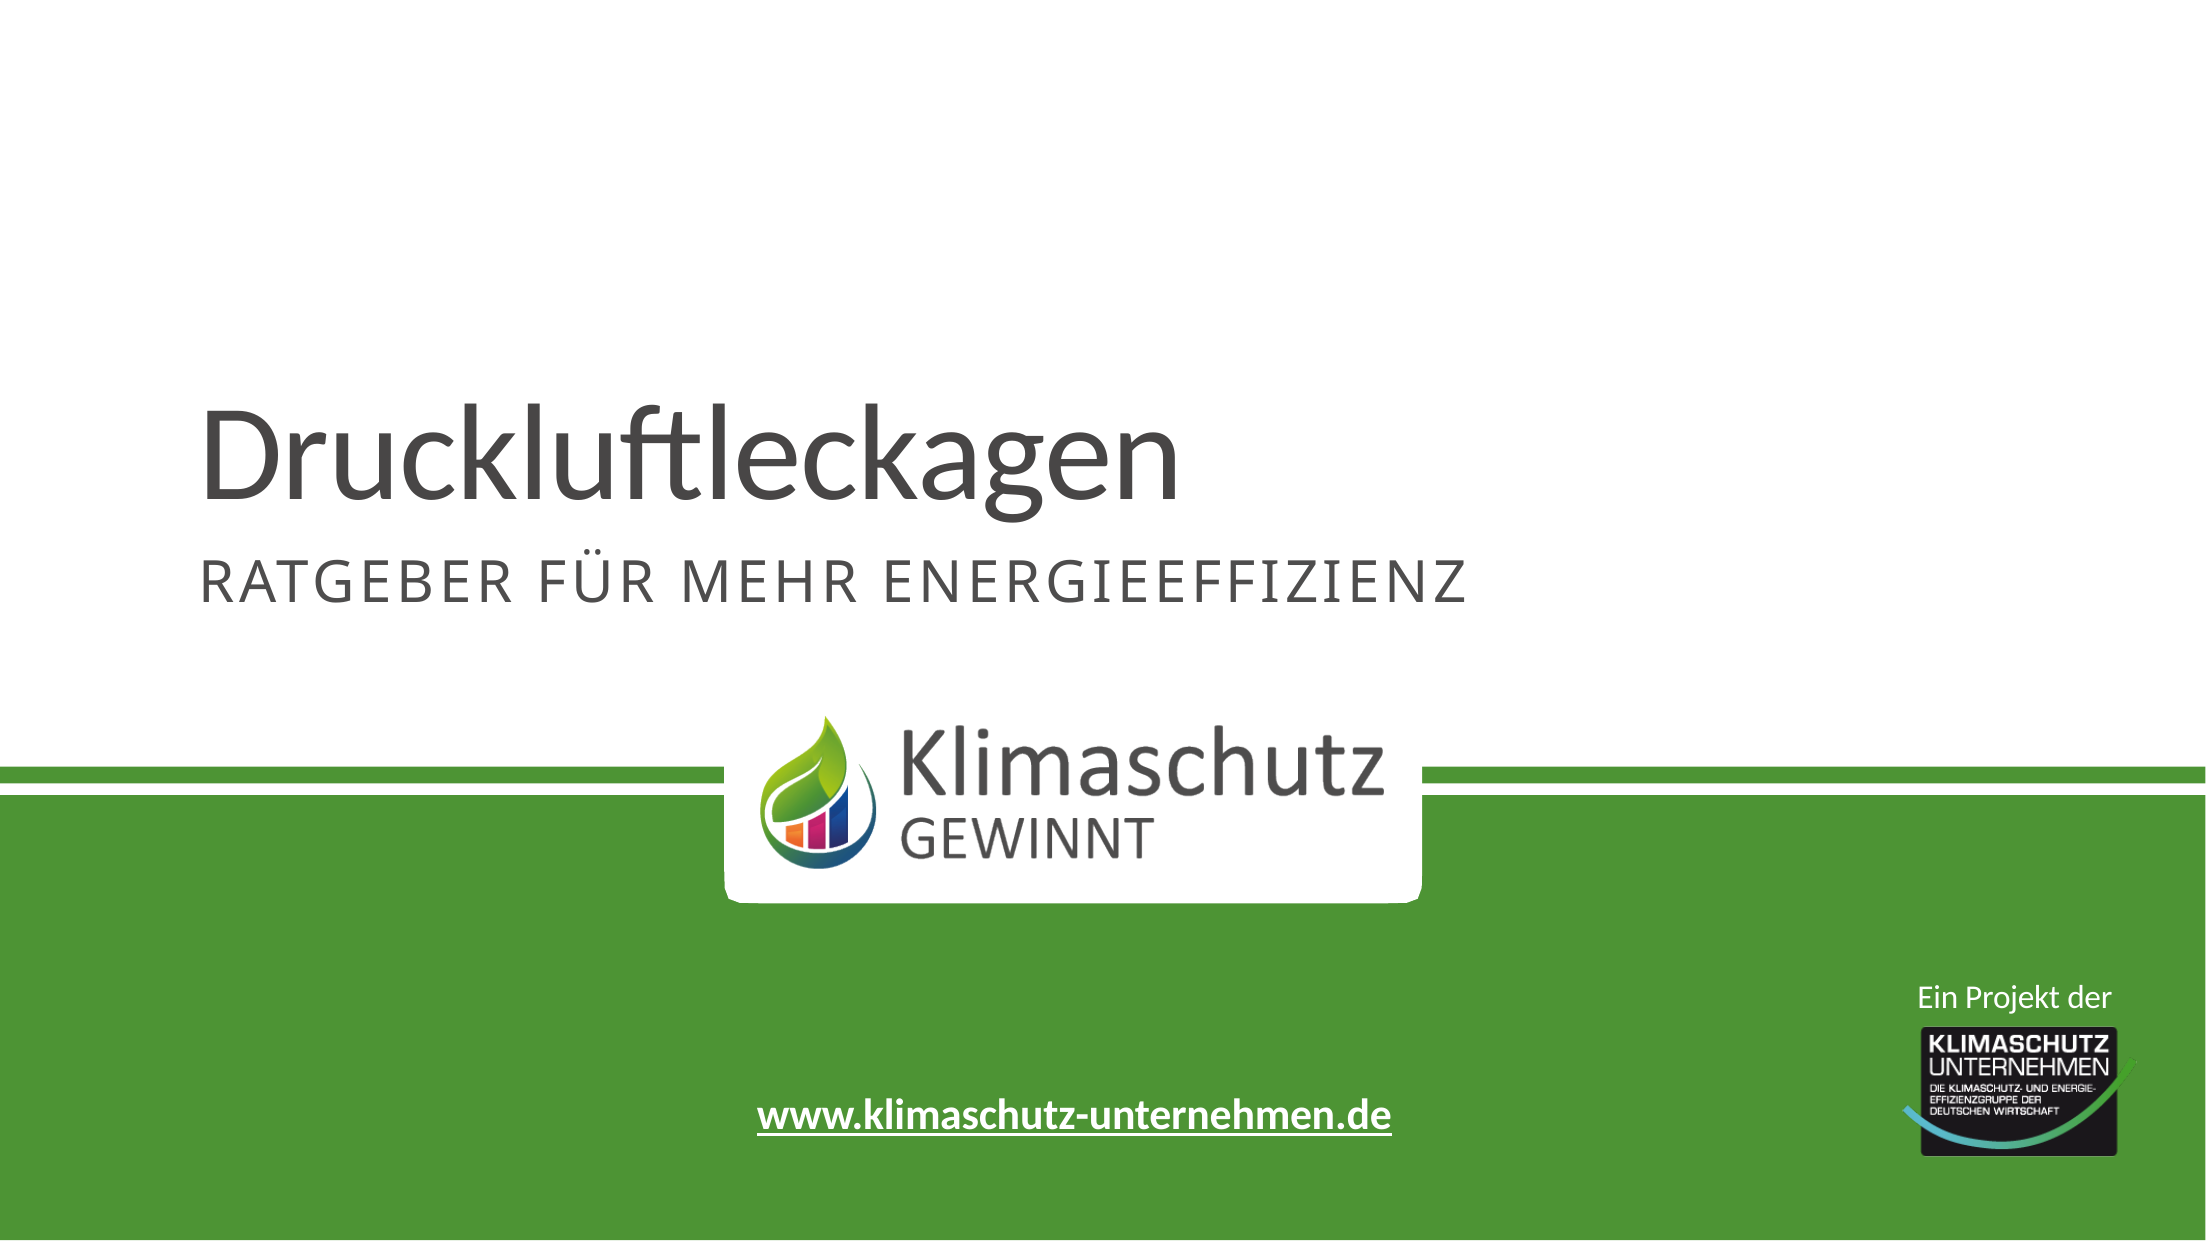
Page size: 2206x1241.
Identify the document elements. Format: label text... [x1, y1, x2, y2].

picture [1885, 1010, 2155, 1173]
title Druckluftleckagen [183, 282, 2003, 535]
picture [758, 752, 1389, 878]
subtitle Ratgeber für mehr Energieeffizienz [183, 545, 2003, 752]
